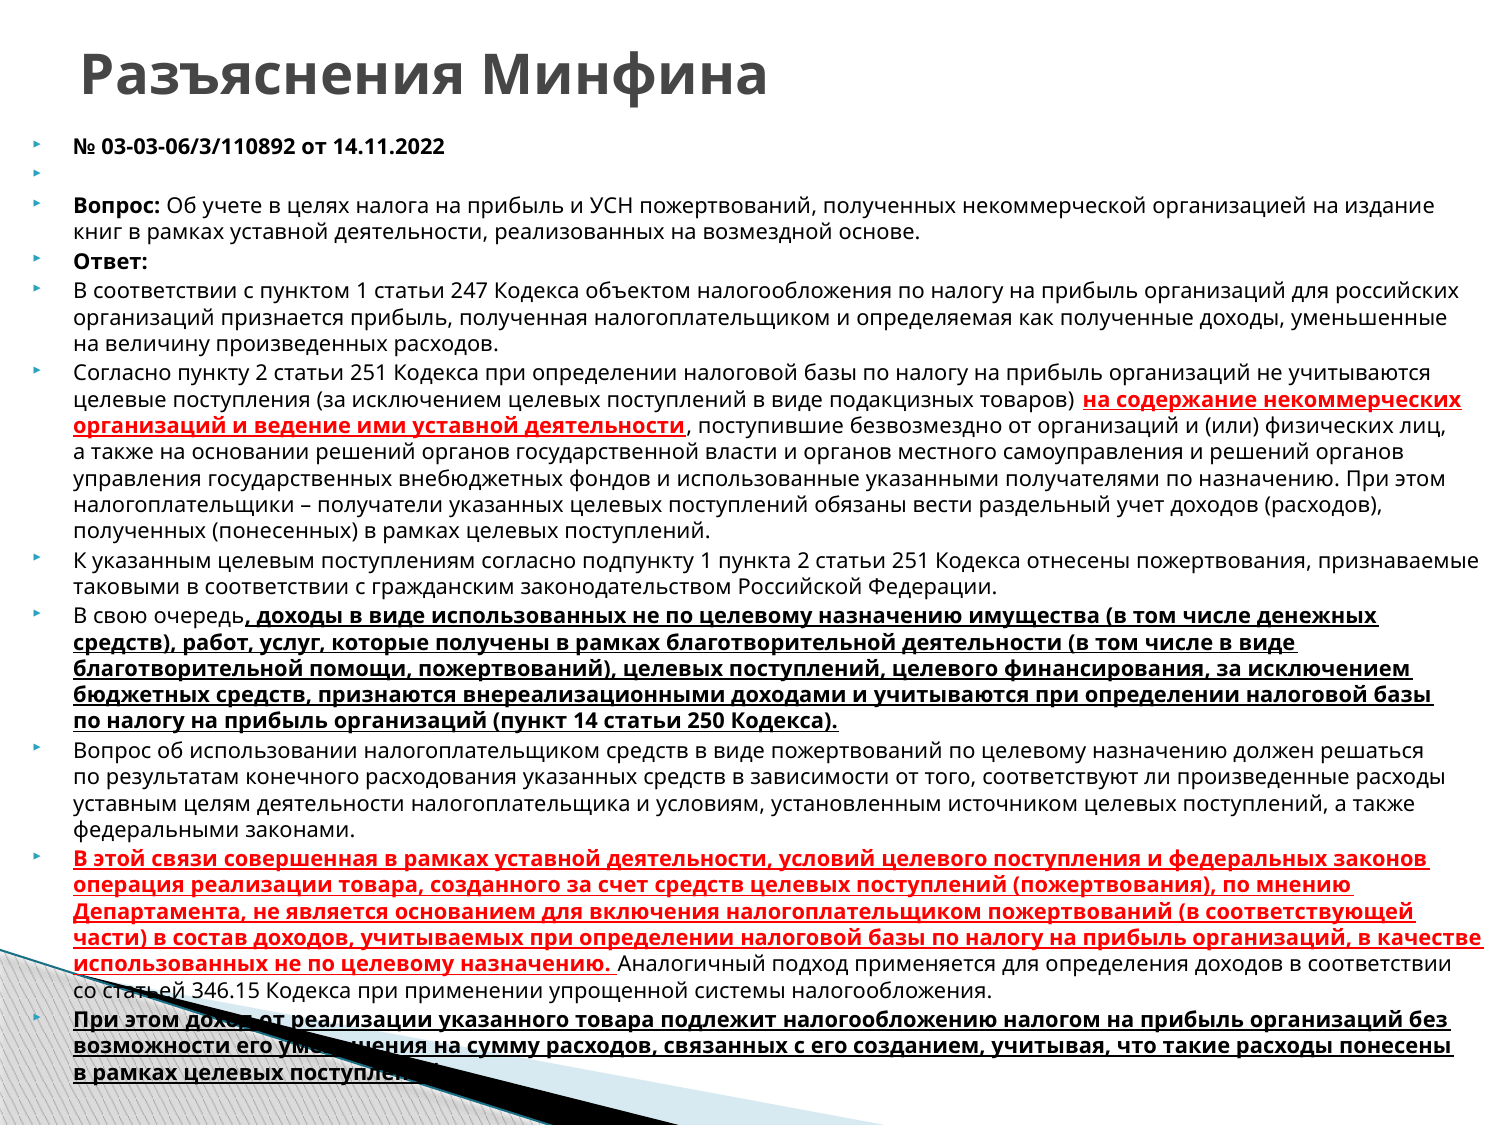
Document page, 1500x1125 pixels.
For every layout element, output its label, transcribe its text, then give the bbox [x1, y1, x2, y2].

title Разъяснения Минфина [64, 30, 1425, 114]
list № 03-03-06/3/110892 от 14.11.2022 Вопрос: Об учете в целях налога на прибыль и УСН пожертвований, полученных некоммерческой организацией на издание книг в рамках уставной деятельности, реализованных на возмездной основе. Ответ: В соответствии с пунктом 1 статьи 247 Кодекса объектом налогообложения по налогу на прибыль организаций для российских организаций признается прибыль, полученная налогоплательщиком и определяемая как полученные доходы, уменьшенные на величину произведенных расходов. Согласно пункту 2 статьи 251 Кодекса при определении налоговой базы по налогу на прибыль организаций не учитываются целевые поступления (за исключением целевых поступлений в виде подакцизных товаров) на содержание некоммерческих организаций и ведение ими уставной деятельности, поступившие безвозмездно от организаций и (или) физических лиц, а также на основании решений органов государственной власти и органов местного самоуправления и решений органов управления государственных внебюджетных фондов и использованные указанными получателями по назначению. При этом налогоплательщики – получатели указанных целевых поступлений обязаны вести раздельный учет доходов (расходов), полученных (понесенных) в рамках целевых поступлений. К указанным целевым поступлениям согласно подпункту 1 пункта 2 статьи 251 Кодекса отнесены пожертвования, признаваемые таковыми в соответствии с гражданским законодательством Российской Федерации. В свою очередь, доходы в виде использованных не по целевому назначению имущества (в том числе денежных средств), работ, услуг, которые получены в рамках благотворительной деятельности (в том числе в виде благотворительной помощи, пожертвований), целевых поступлений, целевого финансирования, за исключением бюджетных средств, признаются внереализационными доходами и учитываются при определении налоговой базы по налогу на прибыль организаций (пункт 14 статьи 250 Кодекса). Вопрос об использовании налогоплательщиком средств в виде пожертвований по целевому назначению должен решаться по результатам конечного расходования указанных средств в зависимости от того, соответствуют ли произведенные расходы уставным целям деятельности налогоплательщика и условиям, установленным источником целевых поступлений, а также федеральными законами. В этой связи совершенная в рамках уставной деятельности, условий целевого поступления и федеральных законов операция реализации товара, созданного за счет средств целевых поступлений (пожертвования), по мнению Департамента, не является основанием для включения налогоплательщиком пожертвований (в соответствующей части) в состав доходов, учитываемых при определении налоговой базы по налогу на прибыль организаций, в качестве использованных не по целевому назначению. Аналогичный подход применяется для определения доходов в соответствии со статьей 346.15 Кодекса при применении упрощенной системы налогообложения. При этом доход от реализации указанного товара подлежит налогообложению налогом на прибыль организаций без возможности его уменьшения на сумму расходов, связанных с его созданием, учитывая, что такие расходы понесены в рамках целевых поступлений. [0, 125, 1500, 1125]
